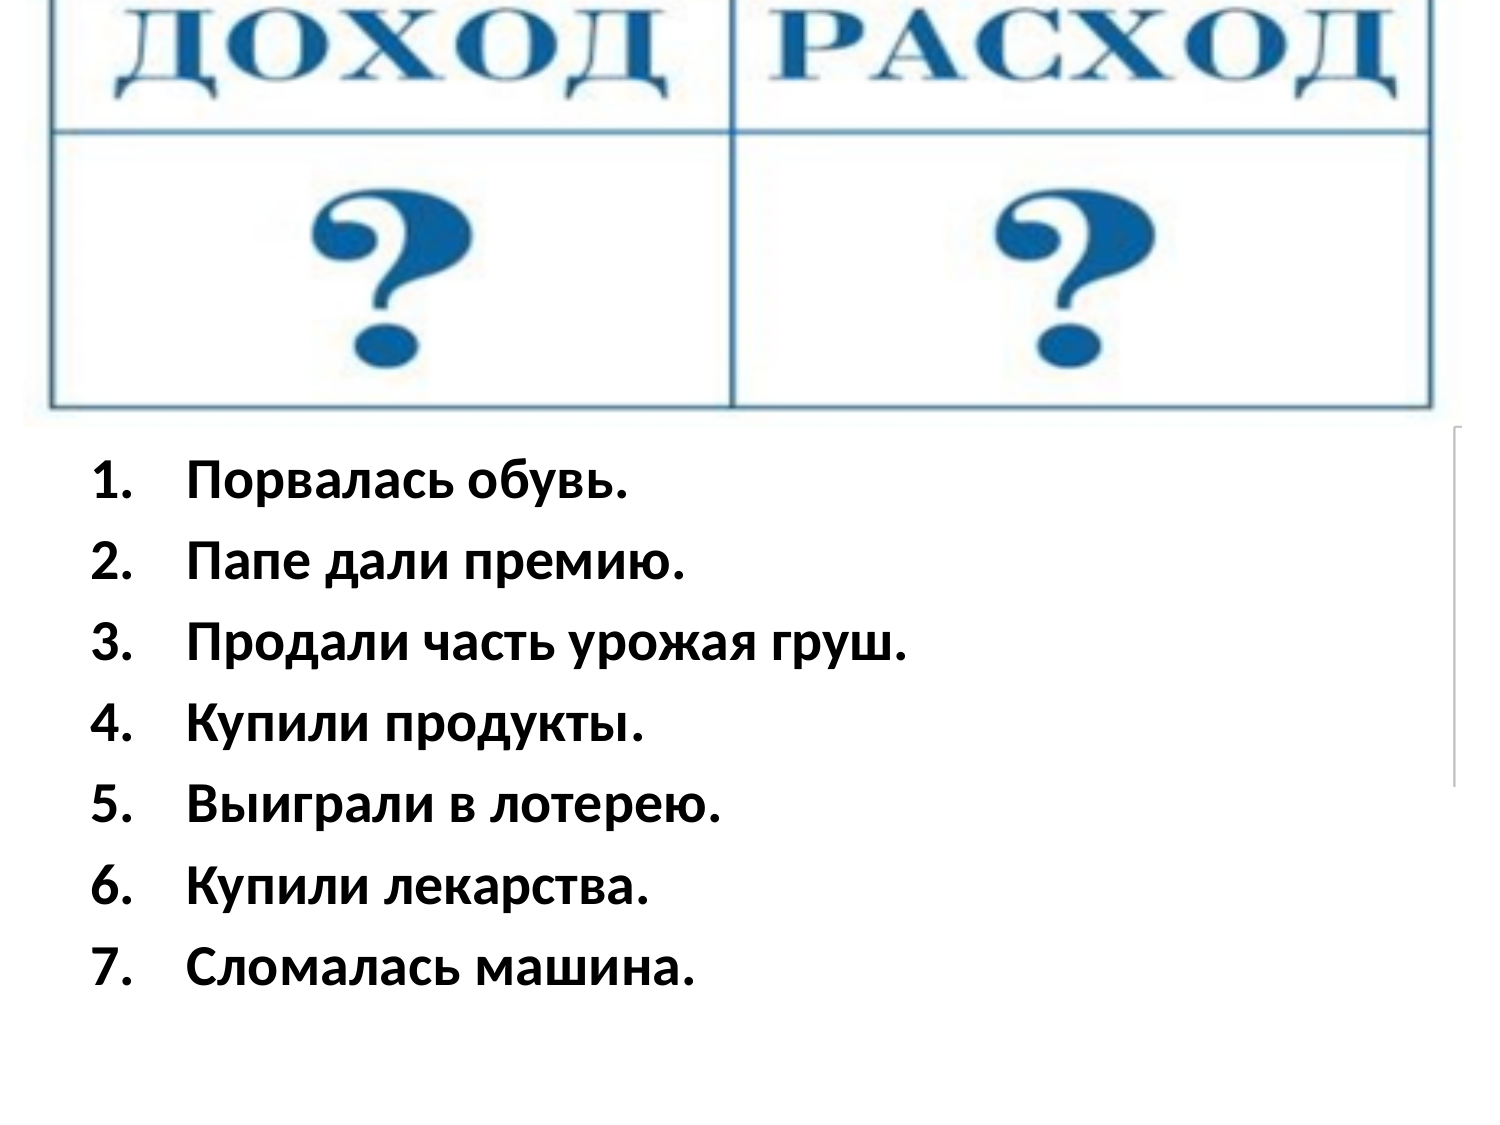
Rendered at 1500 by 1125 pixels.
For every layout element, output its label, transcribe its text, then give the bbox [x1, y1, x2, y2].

picture [0, 0, 1463, 788]
list 1. Порвалась обувь. 2. Папе дали премию. 3. Продали часть урожая груш. 4. Купили продукты. 5. Выиграли в лотерею. 6. Купили лекарства. 7. Сломалась машина. [75, 795, 1425, 1005]
